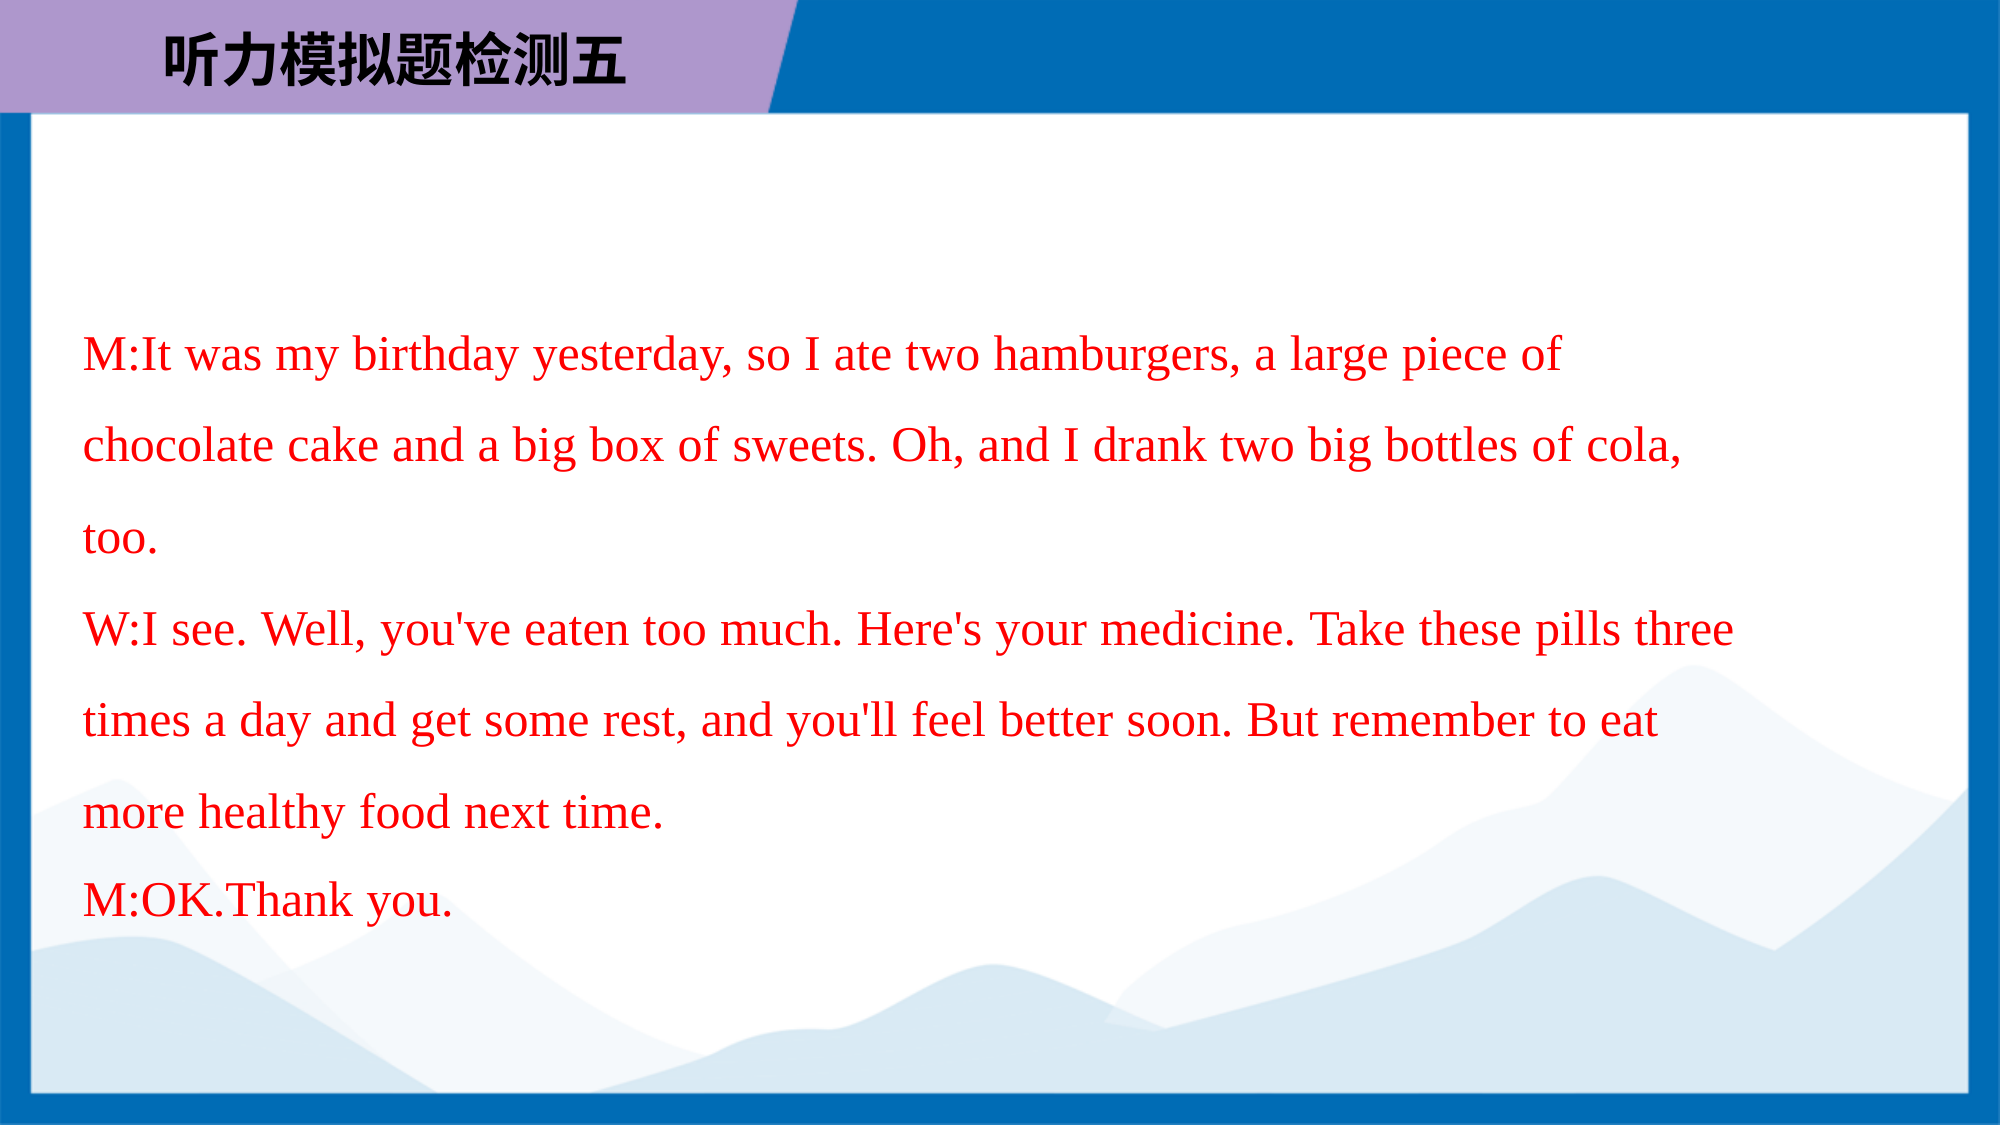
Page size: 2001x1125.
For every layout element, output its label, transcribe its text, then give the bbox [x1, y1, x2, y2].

text_box M:It was my birthday yesterday, so I ate two hamburgers, a large piece of chocolate cake and a big box of sweets. Oh, and I drank two big bottles of cola, too. W:I see. Well, you've eaten too much. Here's your medicine. Take these pills three times a day and get some rest, and you'll feel better soon. But remember to eat more healthy food next time. M:OK.Thank you. [82, 288, 1917, 917]
picture [0, 0, 2000, 1125]
